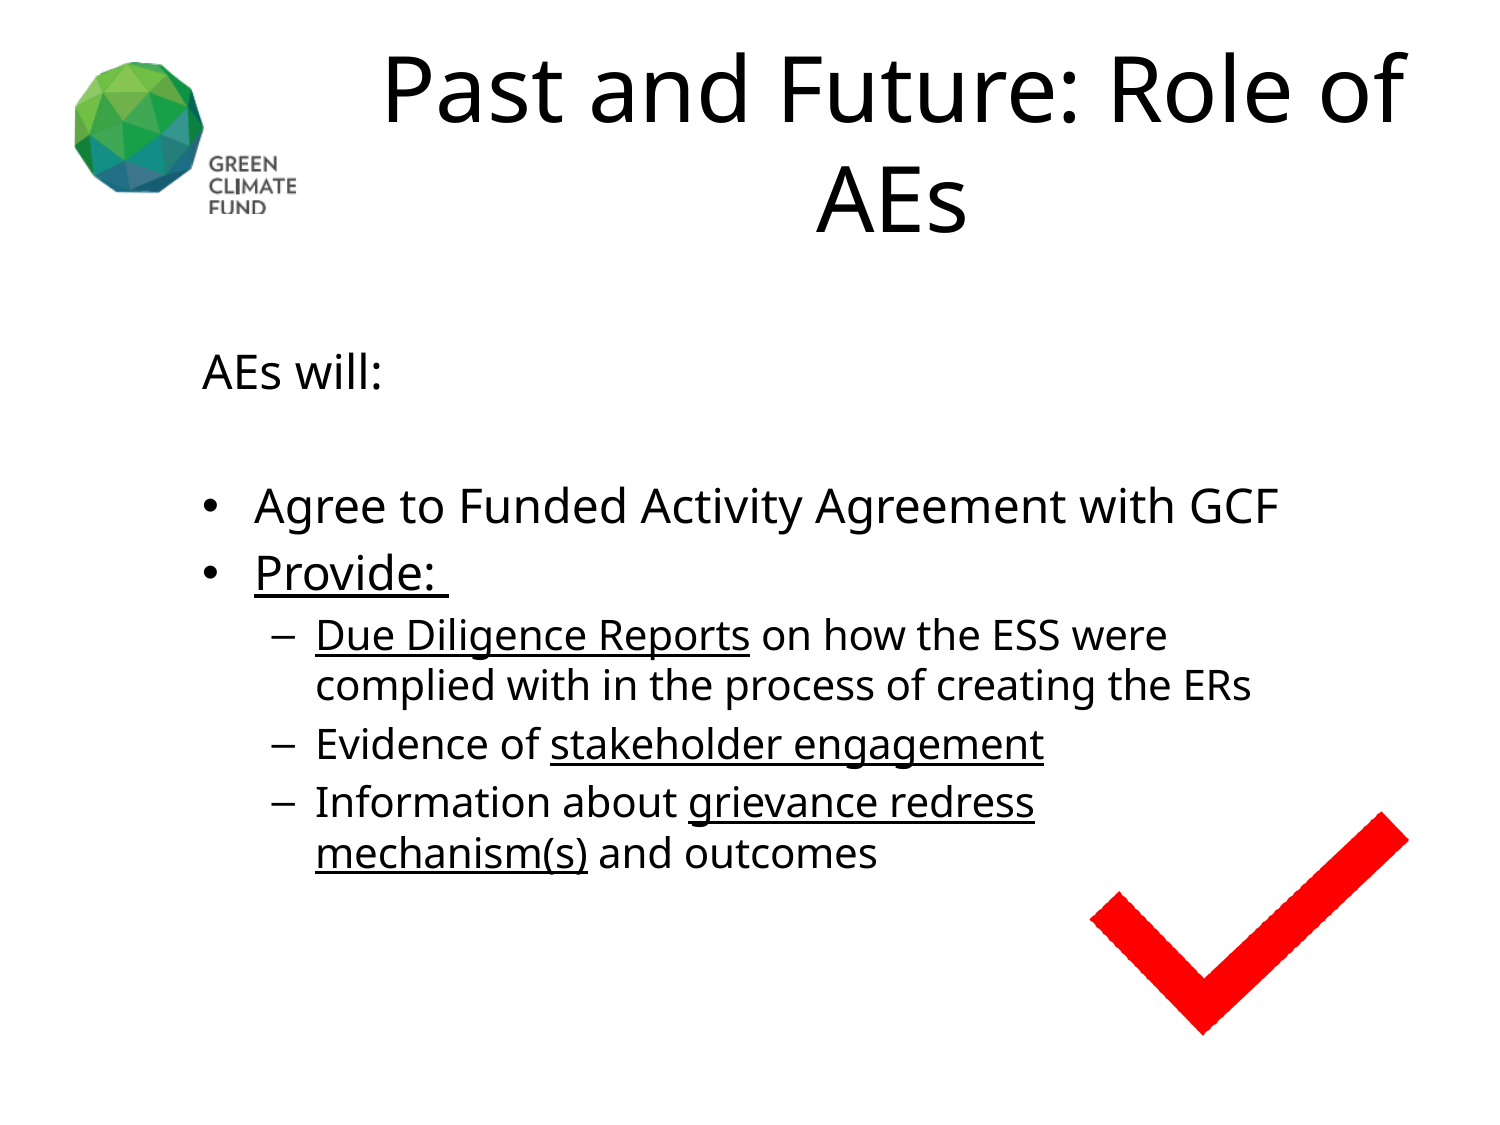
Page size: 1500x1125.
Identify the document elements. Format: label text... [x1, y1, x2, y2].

title Past and Future: Role of AEs [337, 46, 1449, 235]
picture [1083, 756, 1415, 1088]
list AEs will: Agree to Funded Activity Agreement with GCF Provide: Due Diligence Reports on how the ESS were complied with in the process of creating the ERs Evidence of stakeholder engagement Information about grievance redress mechanism(s) and outcomes [187, 333, 1299, 895]
